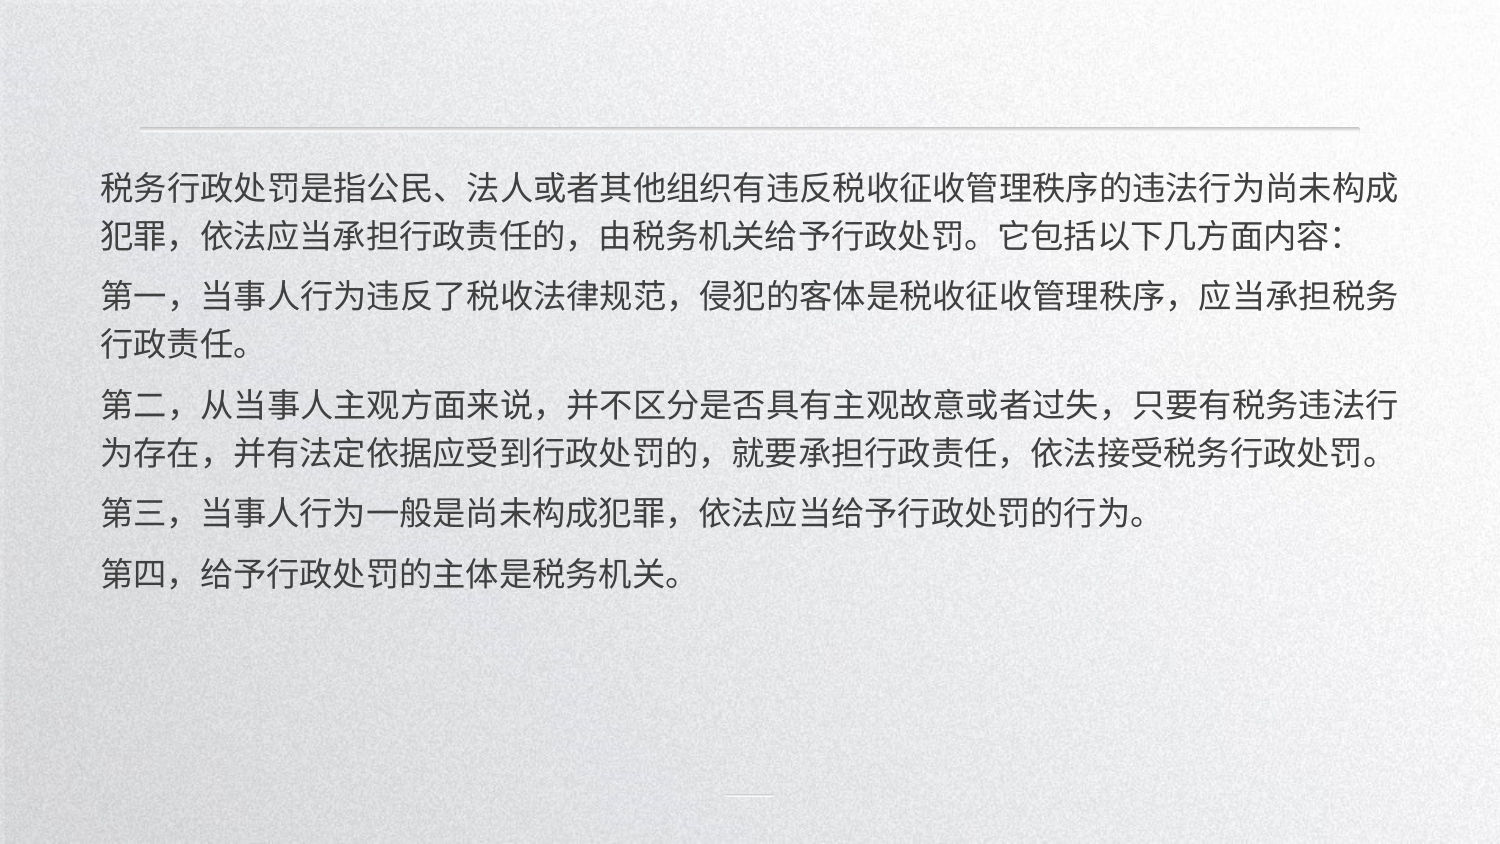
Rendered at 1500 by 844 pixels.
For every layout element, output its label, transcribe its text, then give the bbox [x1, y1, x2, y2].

text_box 税务行政处罚是指公民、法人或者其他组织有违反税收征收管理秩序的违法行为尚未构成犯罪，依法应当承担行政责任的，由税务机关给予行政处罚。它包括以下几方面内容： 第一，当事人行为违反了税收法律规范，侵犯的客体是税收征收管理秩序，应当承担税务行政责任。 第二，从当事人主观方面来说，并不区分是否具有主观故意或者过失，只要有税务违法行为存在，并有法定依据应受到行政处罚的，就要承担行政责任，依法接受税务行政处罚。 第三，当事人行为一般是尚未构成犯罪，依法应当给予行政处罚的行为。 第四，给予行政处罚的主体是税务机关。 [100, 159, 1400, 714]
picture [0, 0, 1500, 844]
